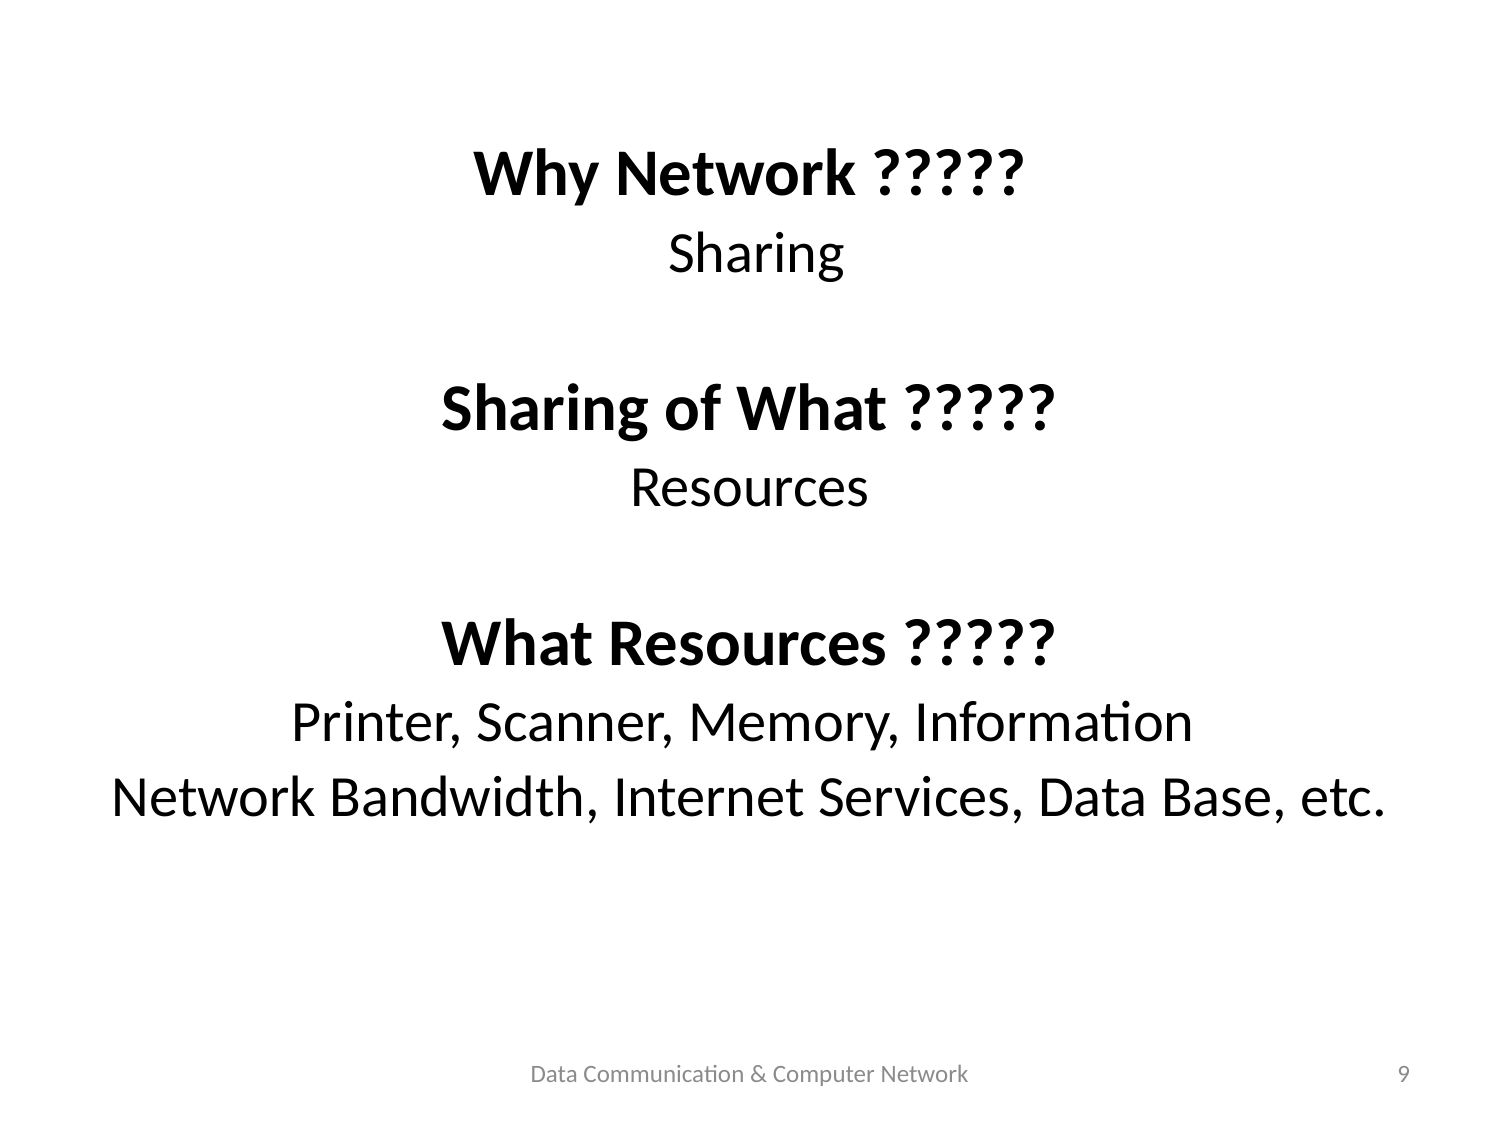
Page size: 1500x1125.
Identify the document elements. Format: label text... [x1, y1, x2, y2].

slide_number 9 [1074, 1042, 1425, 1103]
list Why Network ????? Sharing Sharing of What ????? Resources What Resources ????? Printer, Scanner, Memory, Information Network Bandwidth, Internet Services, Data Base, etc. [75, 37, 1425, 969]
footer Data Communication & Computer Network [512, 1042, 988, 1103]
